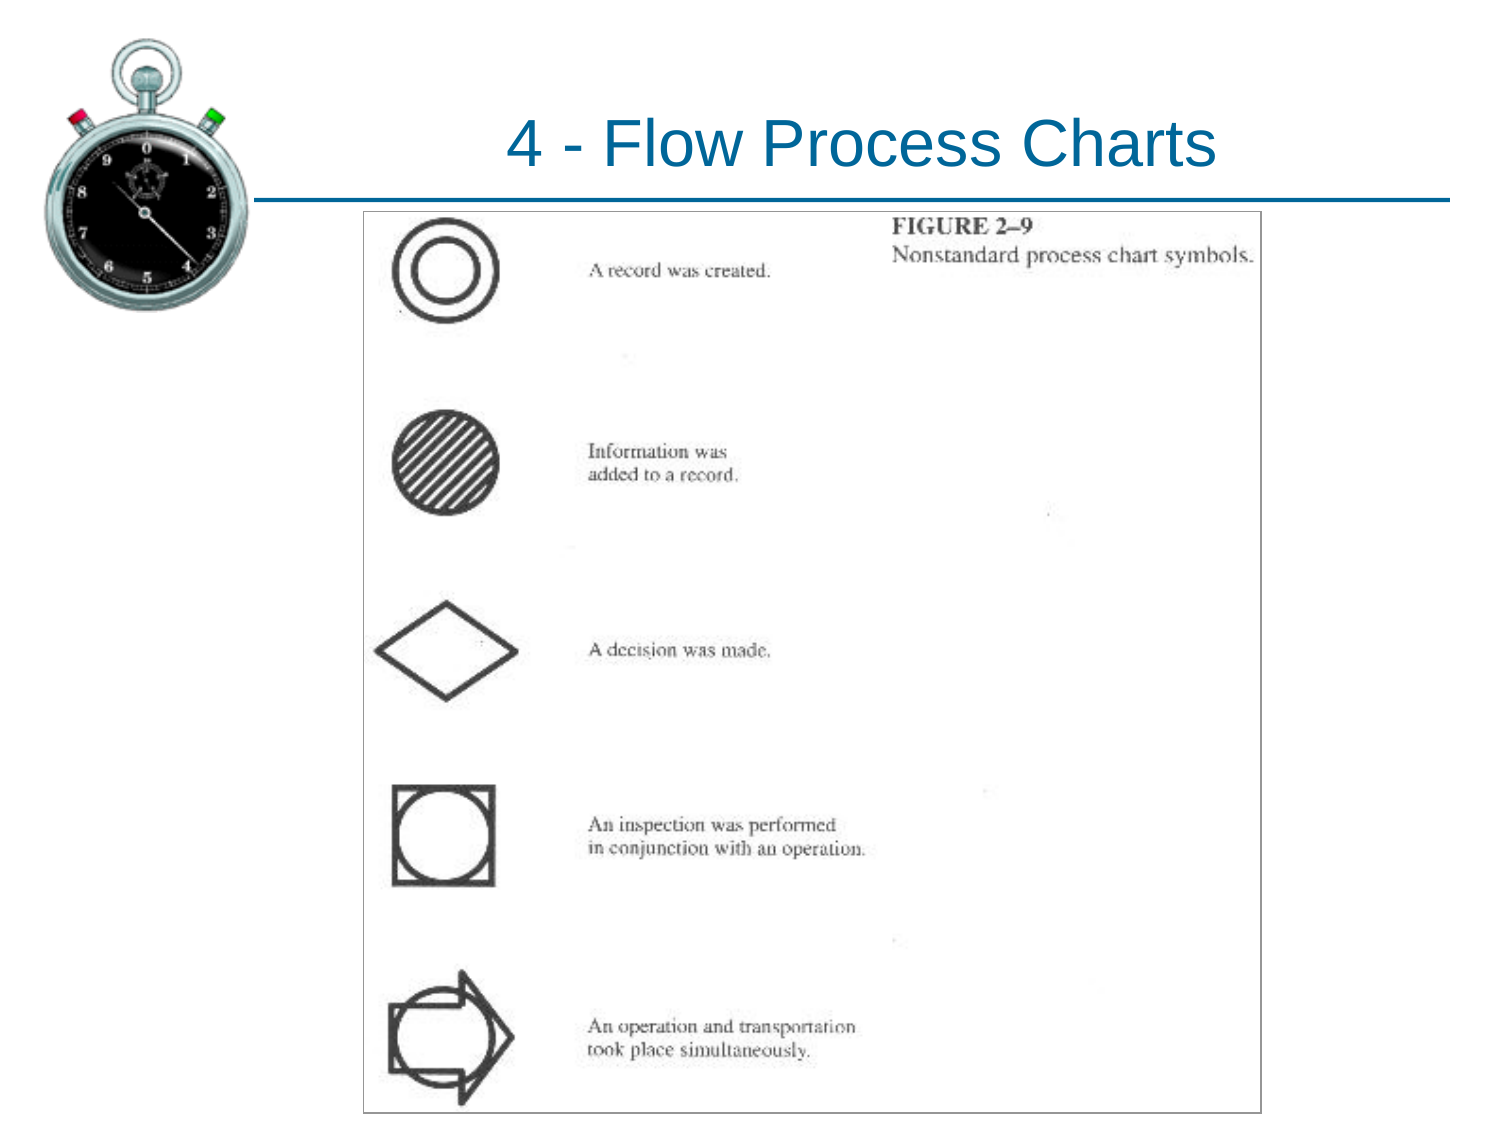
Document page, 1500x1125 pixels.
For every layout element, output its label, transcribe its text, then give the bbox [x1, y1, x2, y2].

picture [37, 37, 254, 313]
picture [363, 212, 1261, 1113]
title 4 - Flow Process Charts [275, 37, 1450, 188]
